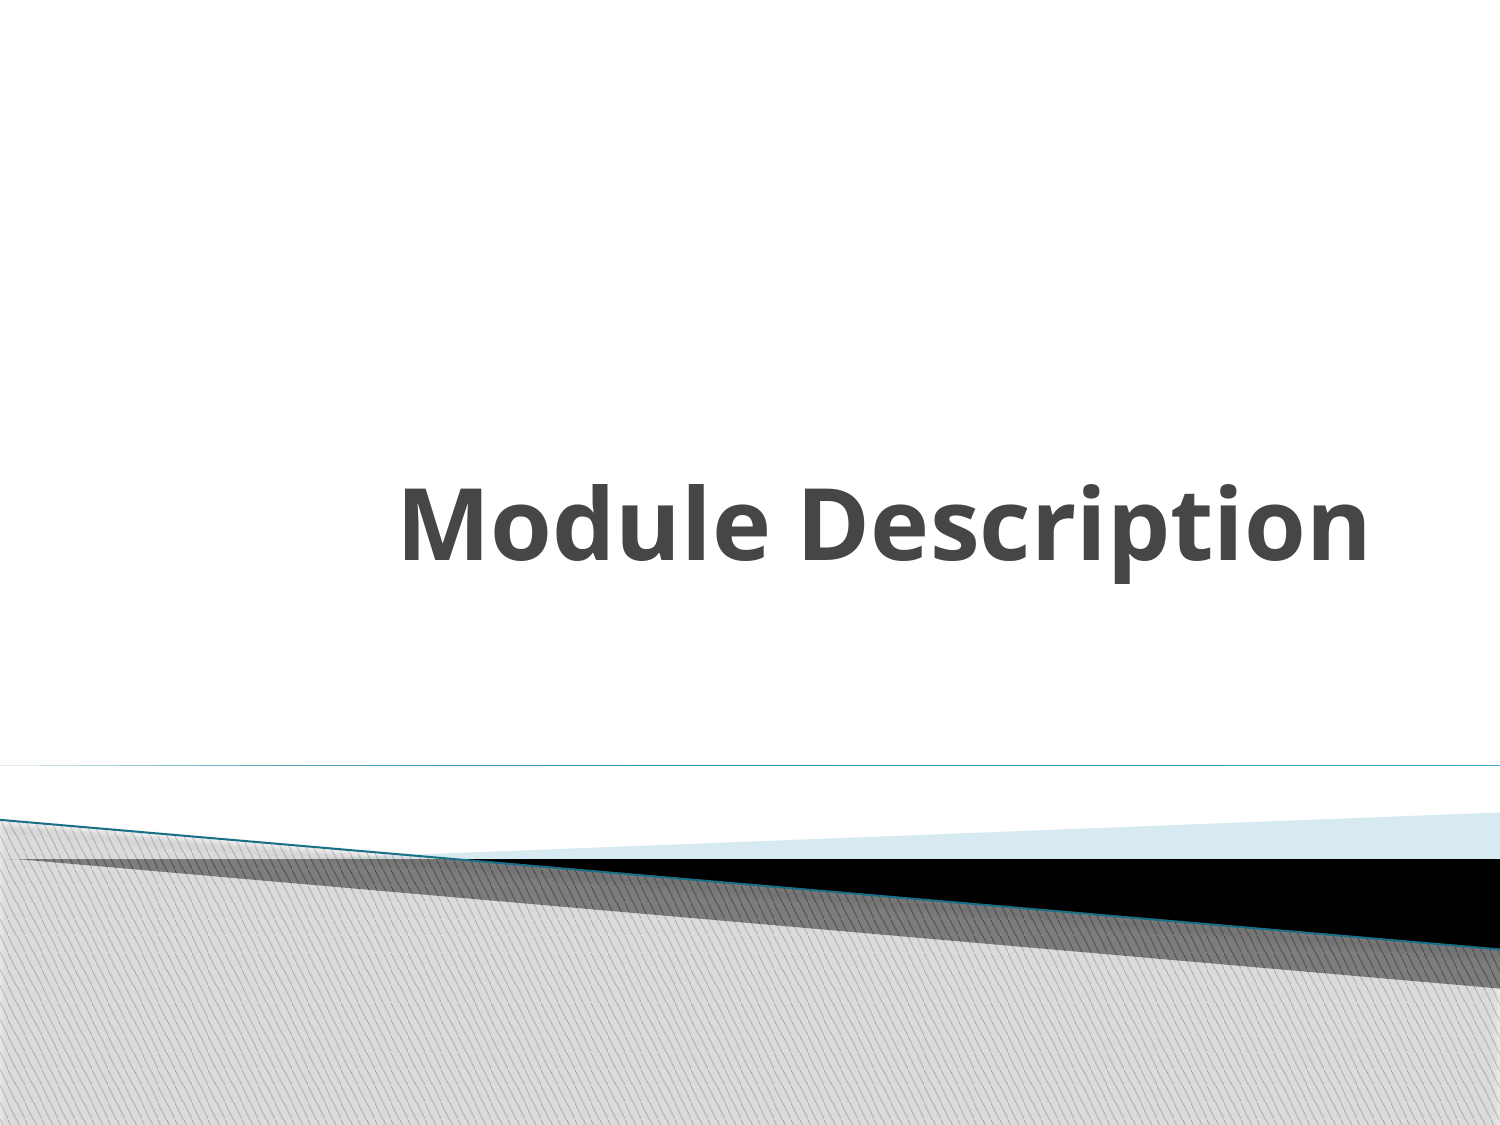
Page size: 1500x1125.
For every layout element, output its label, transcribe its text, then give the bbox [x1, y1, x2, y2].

title Module Description [112, 287, 1388, 588]
picture [5, 859, 1500, 989]
